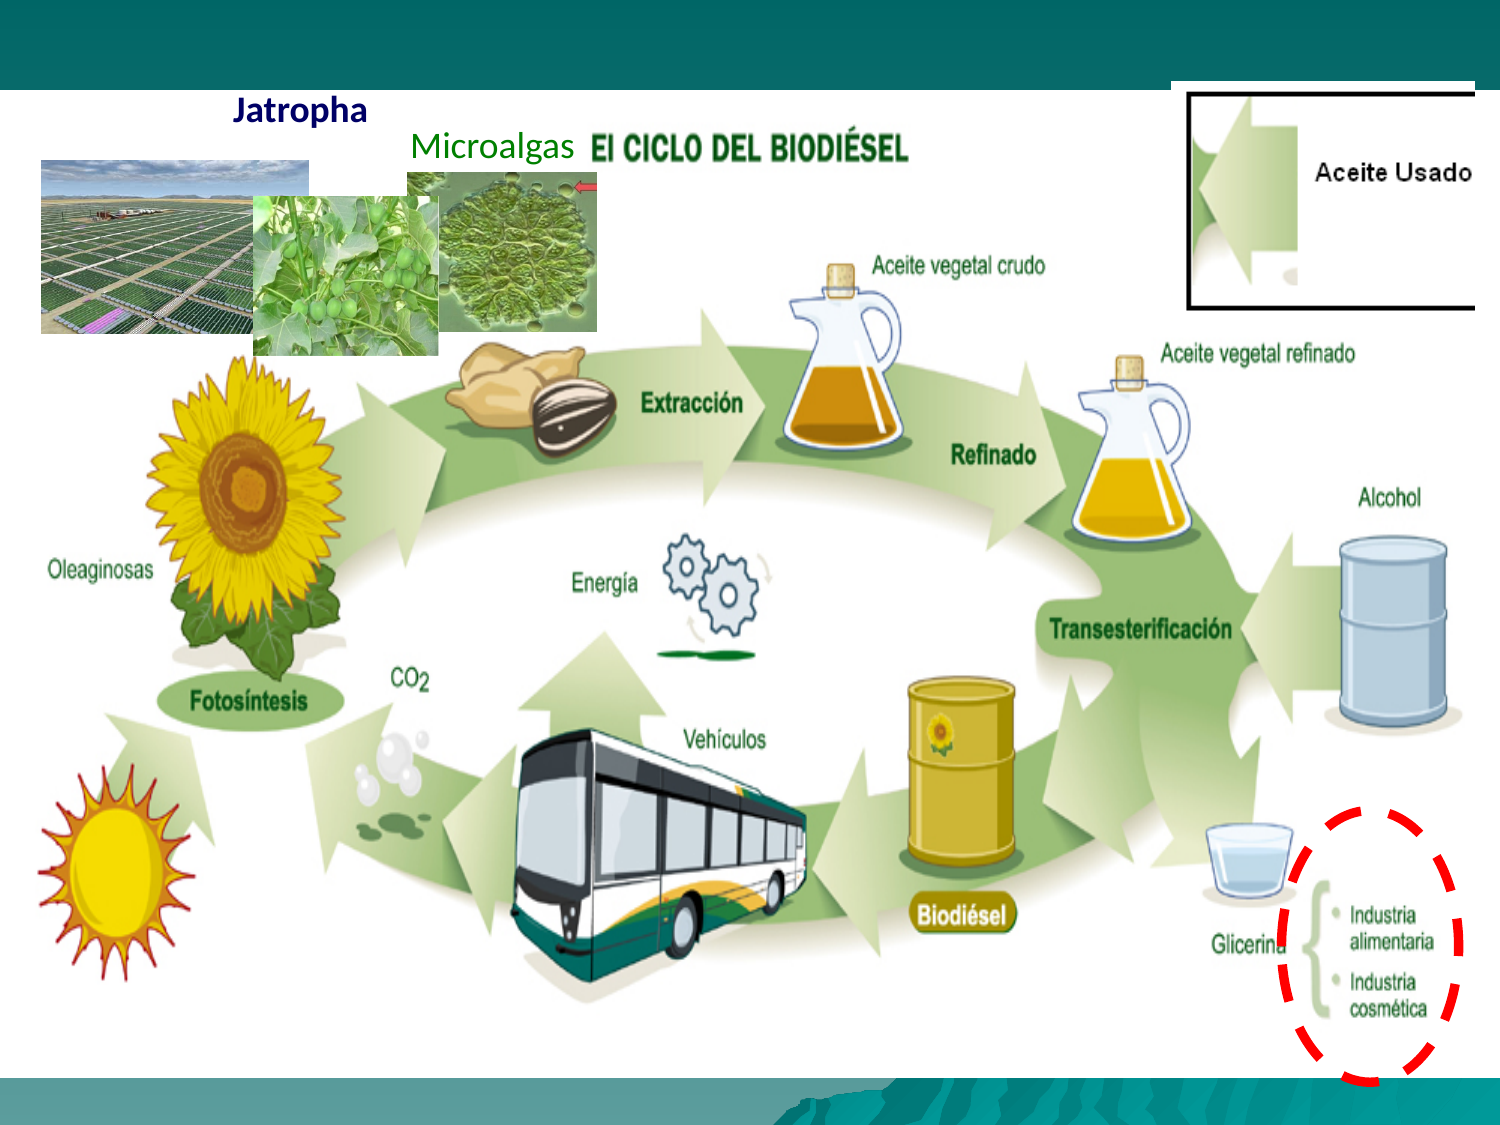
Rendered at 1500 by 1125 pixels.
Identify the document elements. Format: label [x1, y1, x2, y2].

picture [1171, 81, 1476, 336]
text_box [0, 77, 1500, 1079]
